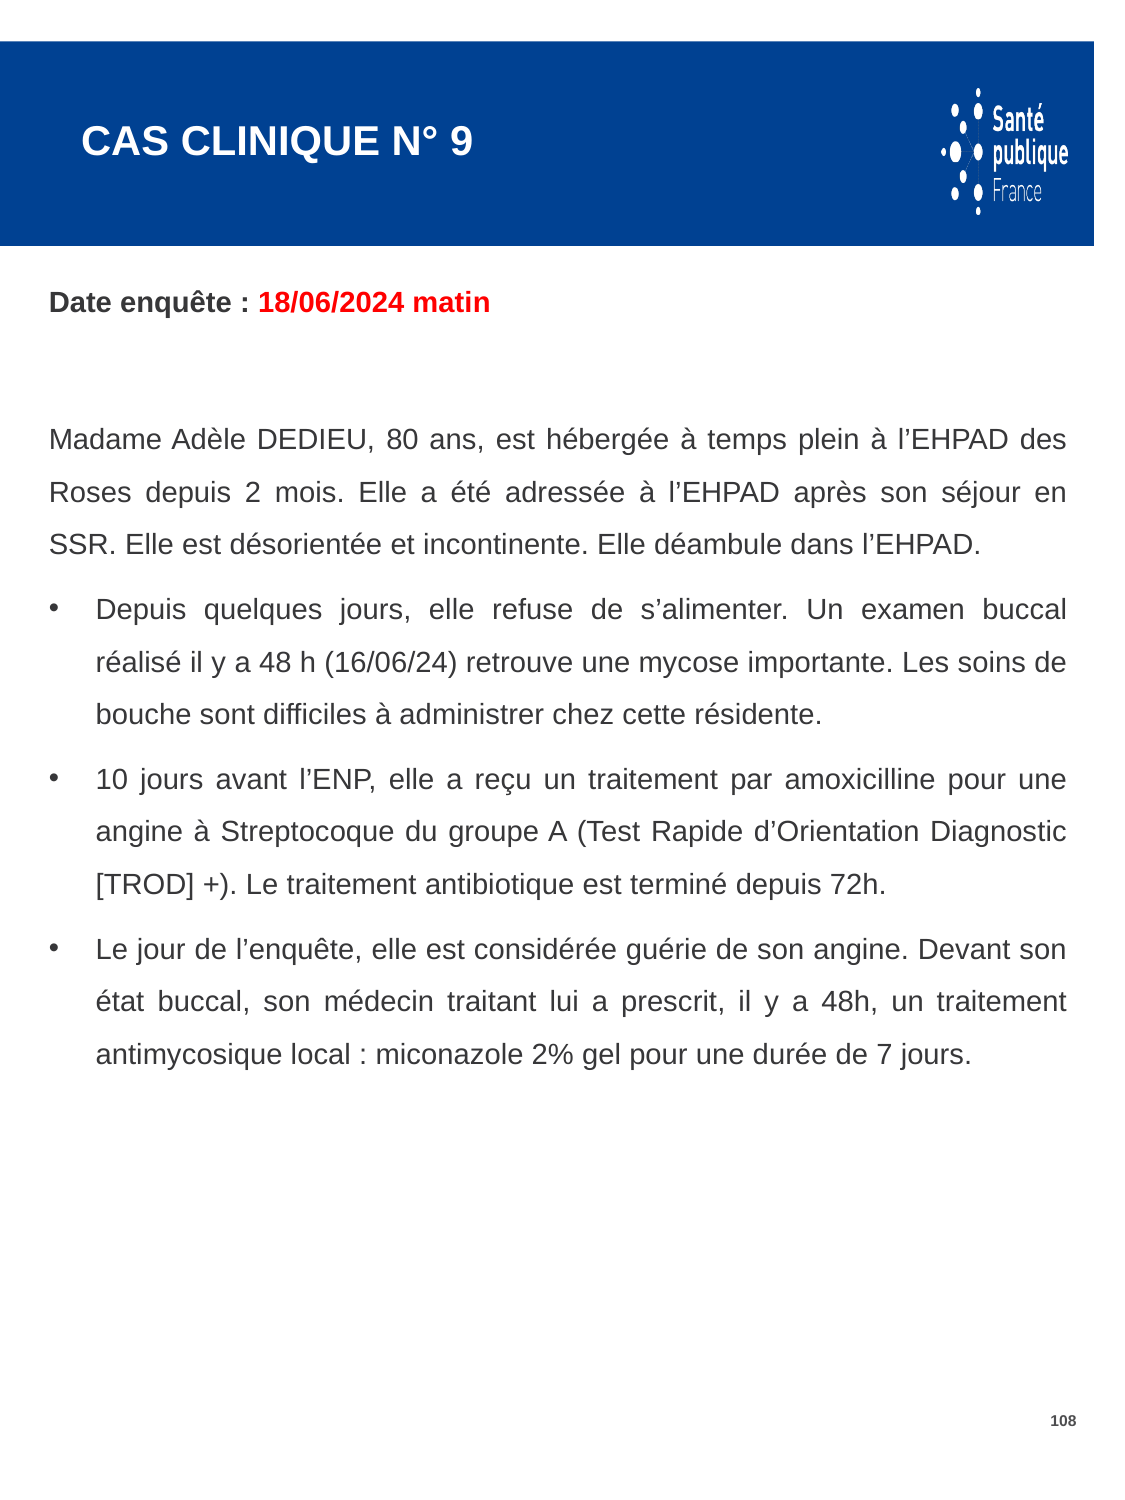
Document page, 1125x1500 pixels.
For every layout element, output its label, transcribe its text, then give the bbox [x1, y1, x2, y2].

picture [941, 88, 1068, 215]
title Cas clinique n° 9 [75, 41, 908, 246]
list Date enquête : 18/06/2024 matin Madame Adèle DEDIEU, 80 ans, est hébergée à temps plein à l’EHPAD des Roses depuis 2 mois. Elle a été adressée à l’EHPAD après son séjour en SSR. Elle est désorientée et incontinente. Elle déambule dans l’EHPAD. Depuis quelques jours, elle refuse de s’alimenter. Un examen buccal réalisé il y a 48 h (16/06/24) retrouve une mycose importante. Les soins de bouche sont difficiles à administrer chez cette résidente. 10 jours avant l’ENP, elle a reçu un traitement par amoxicilline pour une angine à Streptocoque du groupe A (Test Rapide d’Orientation Diagnostic [TROD] +). Le traitement antibiotique est terminé depuis 72h. Le jour de l’enquête, elle est considérée guérie de son angine. Devant son état buccal, son médecin traitant lui a prescrit, il y a 48h, un traitement antimycosique local : miconazole 2% gel pour une durée de 7 jours. [42, 265, 1075, 1376]
